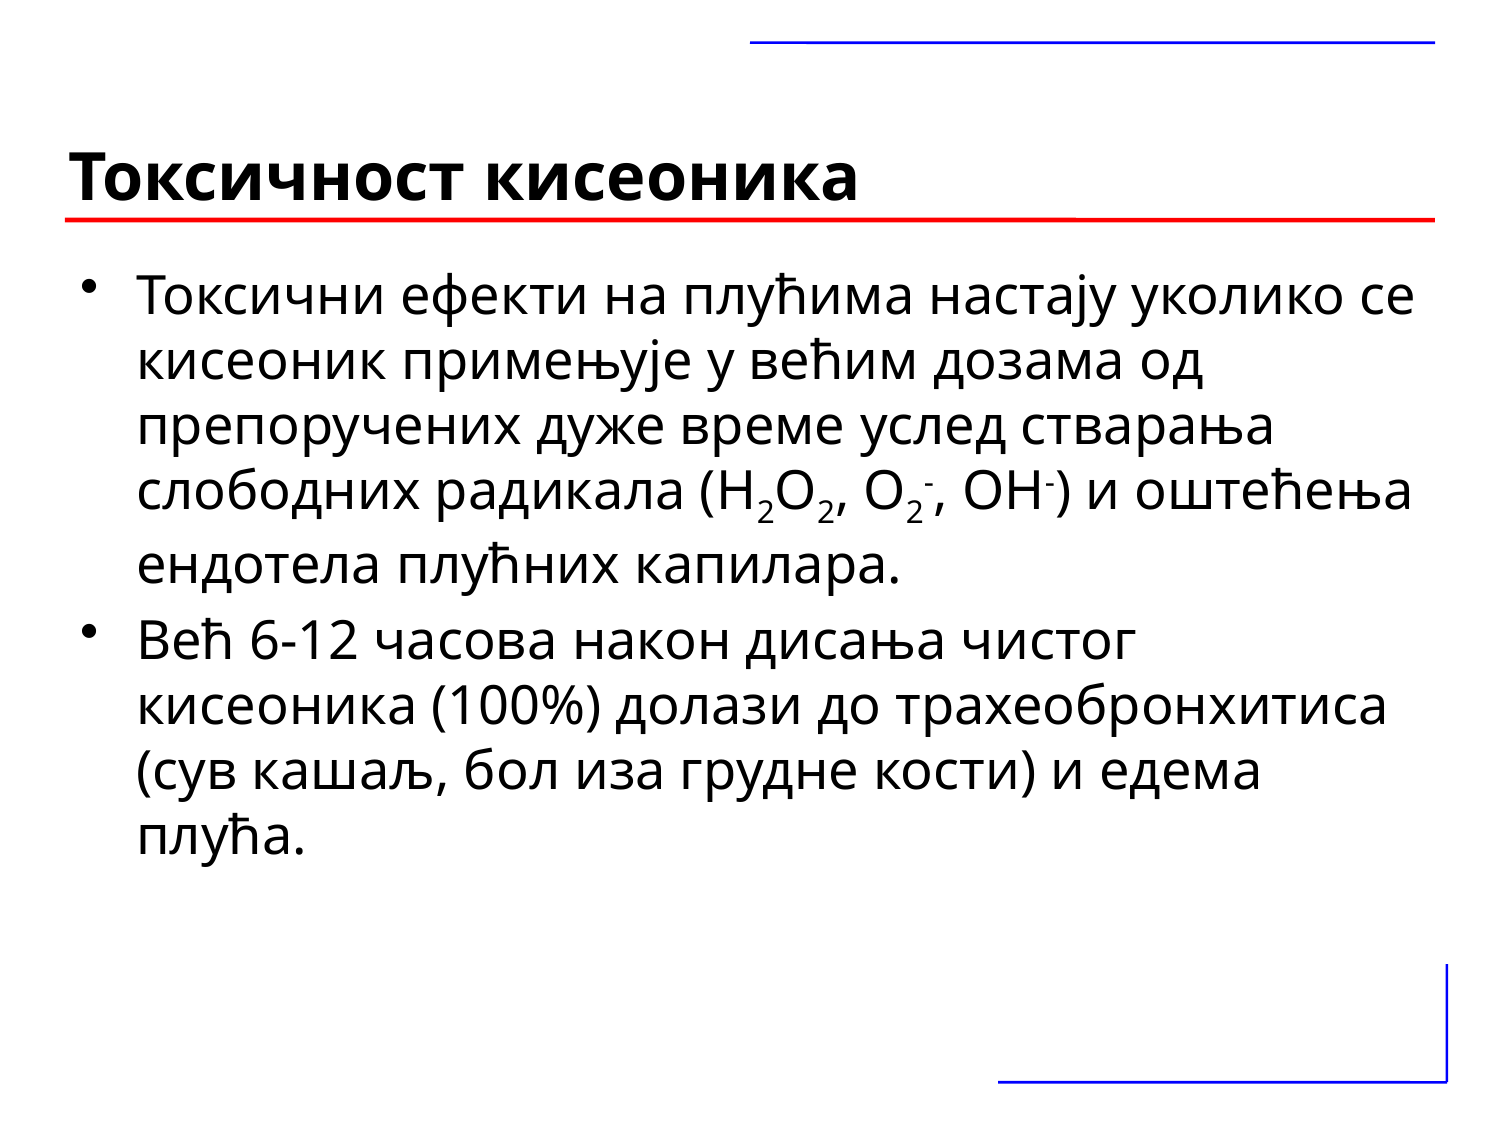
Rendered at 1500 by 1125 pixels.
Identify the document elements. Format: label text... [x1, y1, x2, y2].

title Токсичност кисеоника [52, 18, 1402, 222]
list Токсични ефекти на плућима настају уколико се кисеоник примењује у већим дозама од препоручених дуже време услед стварања слободних радикала (Н2О2, О2-, ОН-) и оштећења ендотела плућних капилара. Већ 6-12 часова након дисања чистог кисеоника (100%) долази до трахеобронхитиса (сув кашаљ, бол иза грудне кости) и едема плућа. [64, 252, 1437, 1083]
